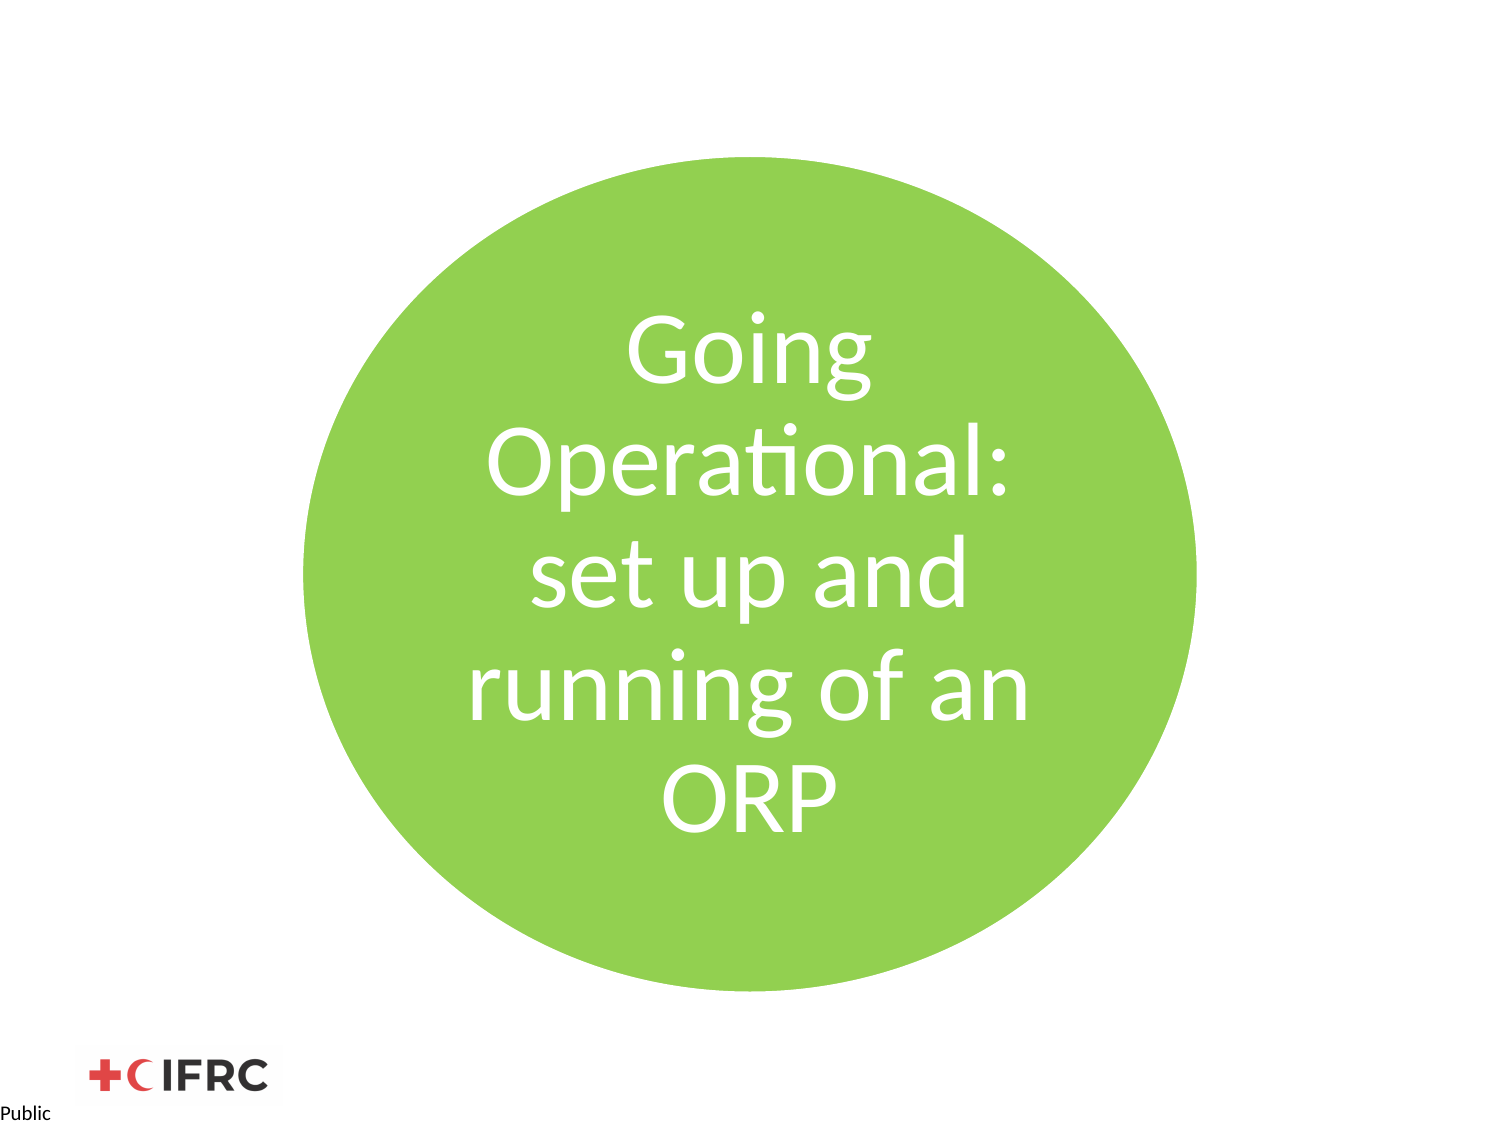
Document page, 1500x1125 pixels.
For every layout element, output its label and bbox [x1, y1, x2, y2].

picture [75, 1059, 283, 1106]
list [0, 89, 1500, 1059]
